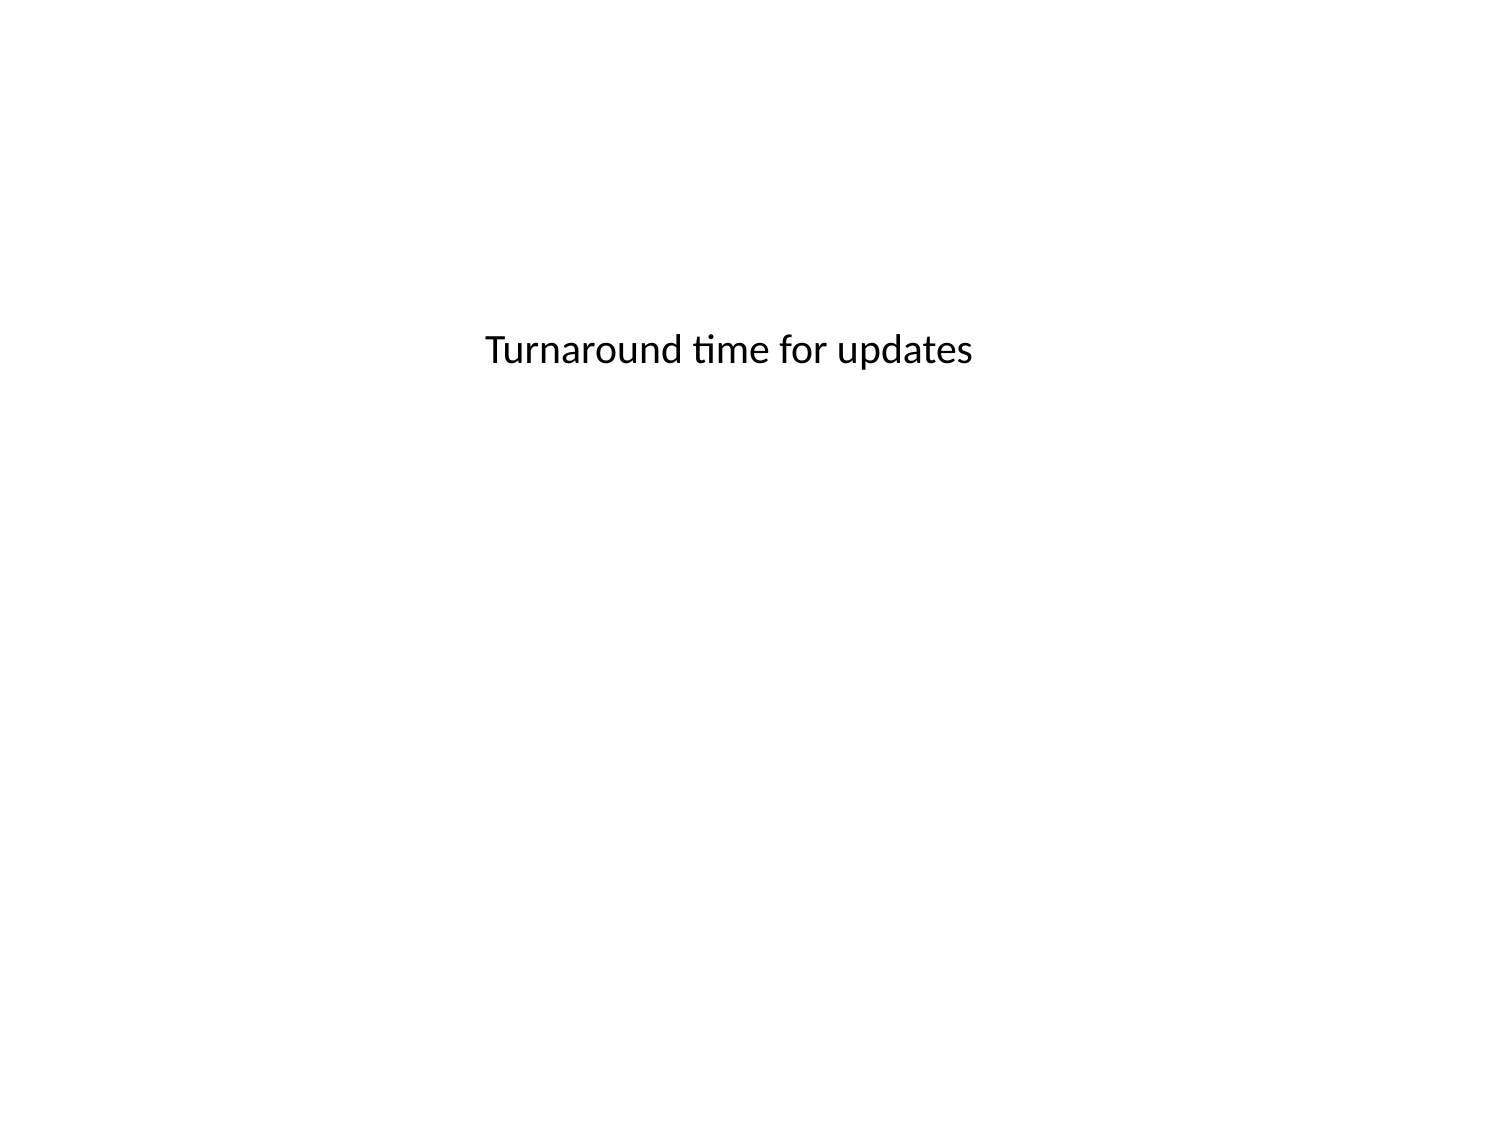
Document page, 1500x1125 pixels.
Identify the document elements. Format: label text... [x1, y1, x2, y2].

title Turnaround time for updates [54, 252, 1405, 441]
